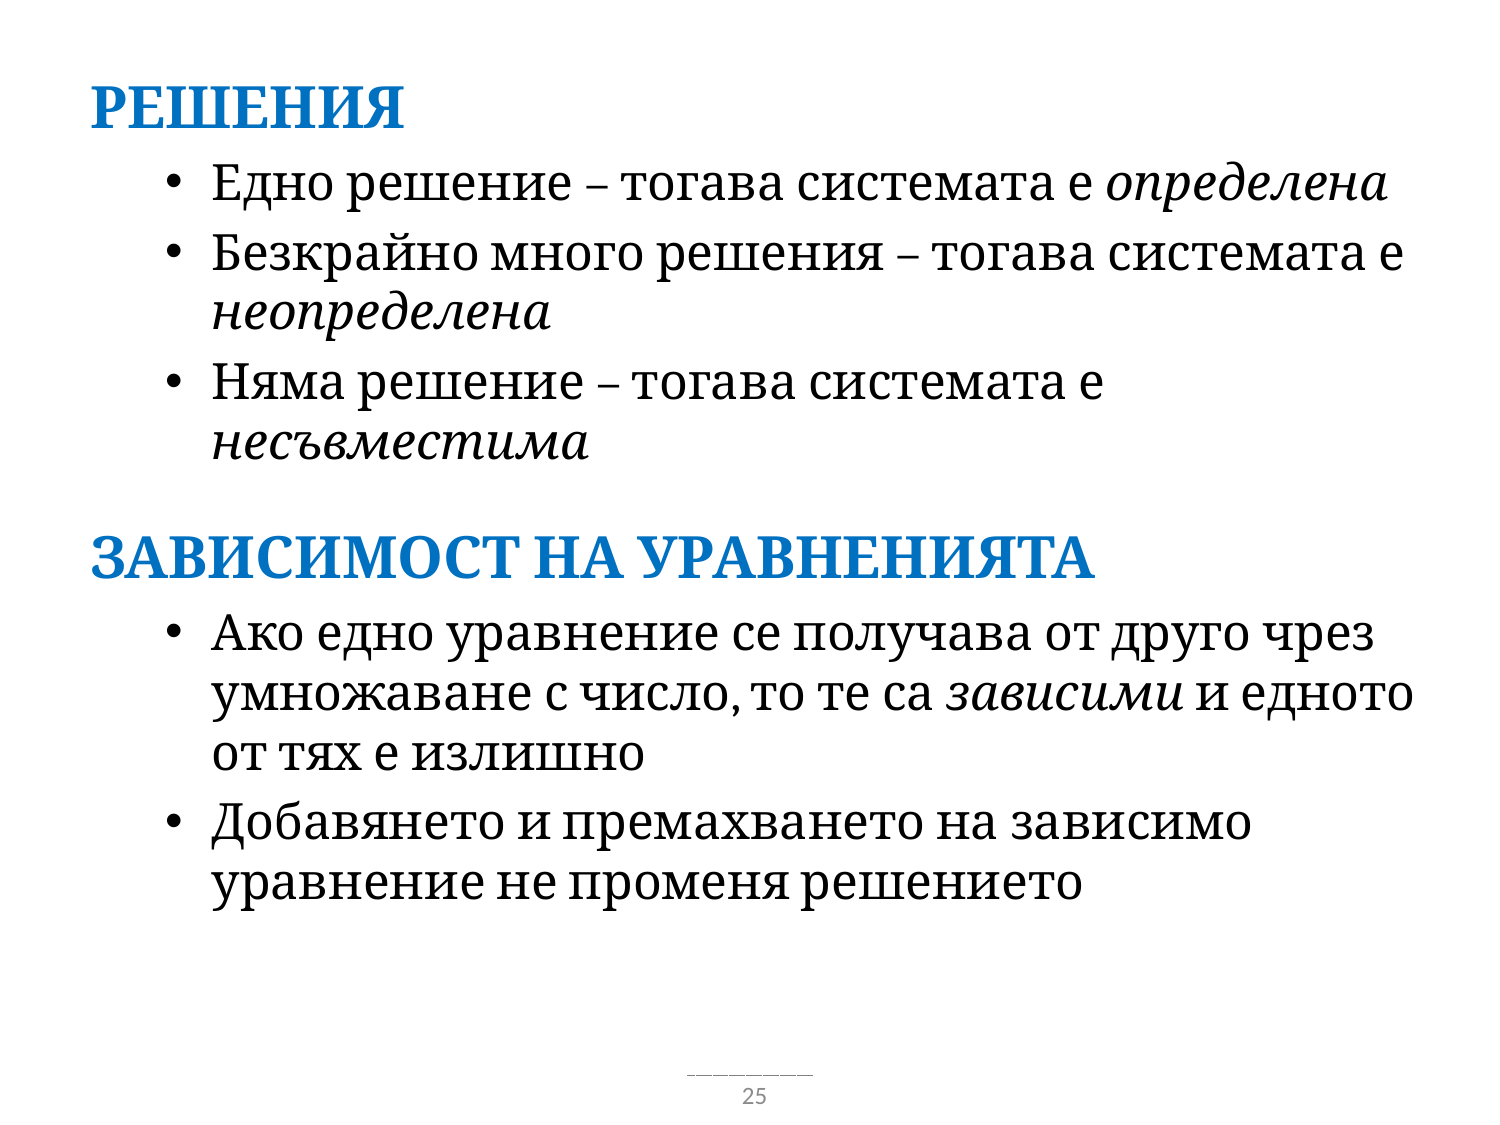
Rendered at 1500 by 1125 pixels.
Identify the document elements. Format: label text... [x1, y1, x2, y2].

list Решения Едно решение – тогава системата е определена Безкрайно много решения – тогава системата е неопределена Няма решение – тогава системата е несъвместима Зависимост на уравненията Ако едно уравнение се получава от друго чрез умножаване с число, то те са зависими и едното от тях е излишно Добавянето и премахването на зависимо уравнение не променя решението [75, 62, 1450, 1063]
slide_number 25 [579, 1065, 930, 1125]
